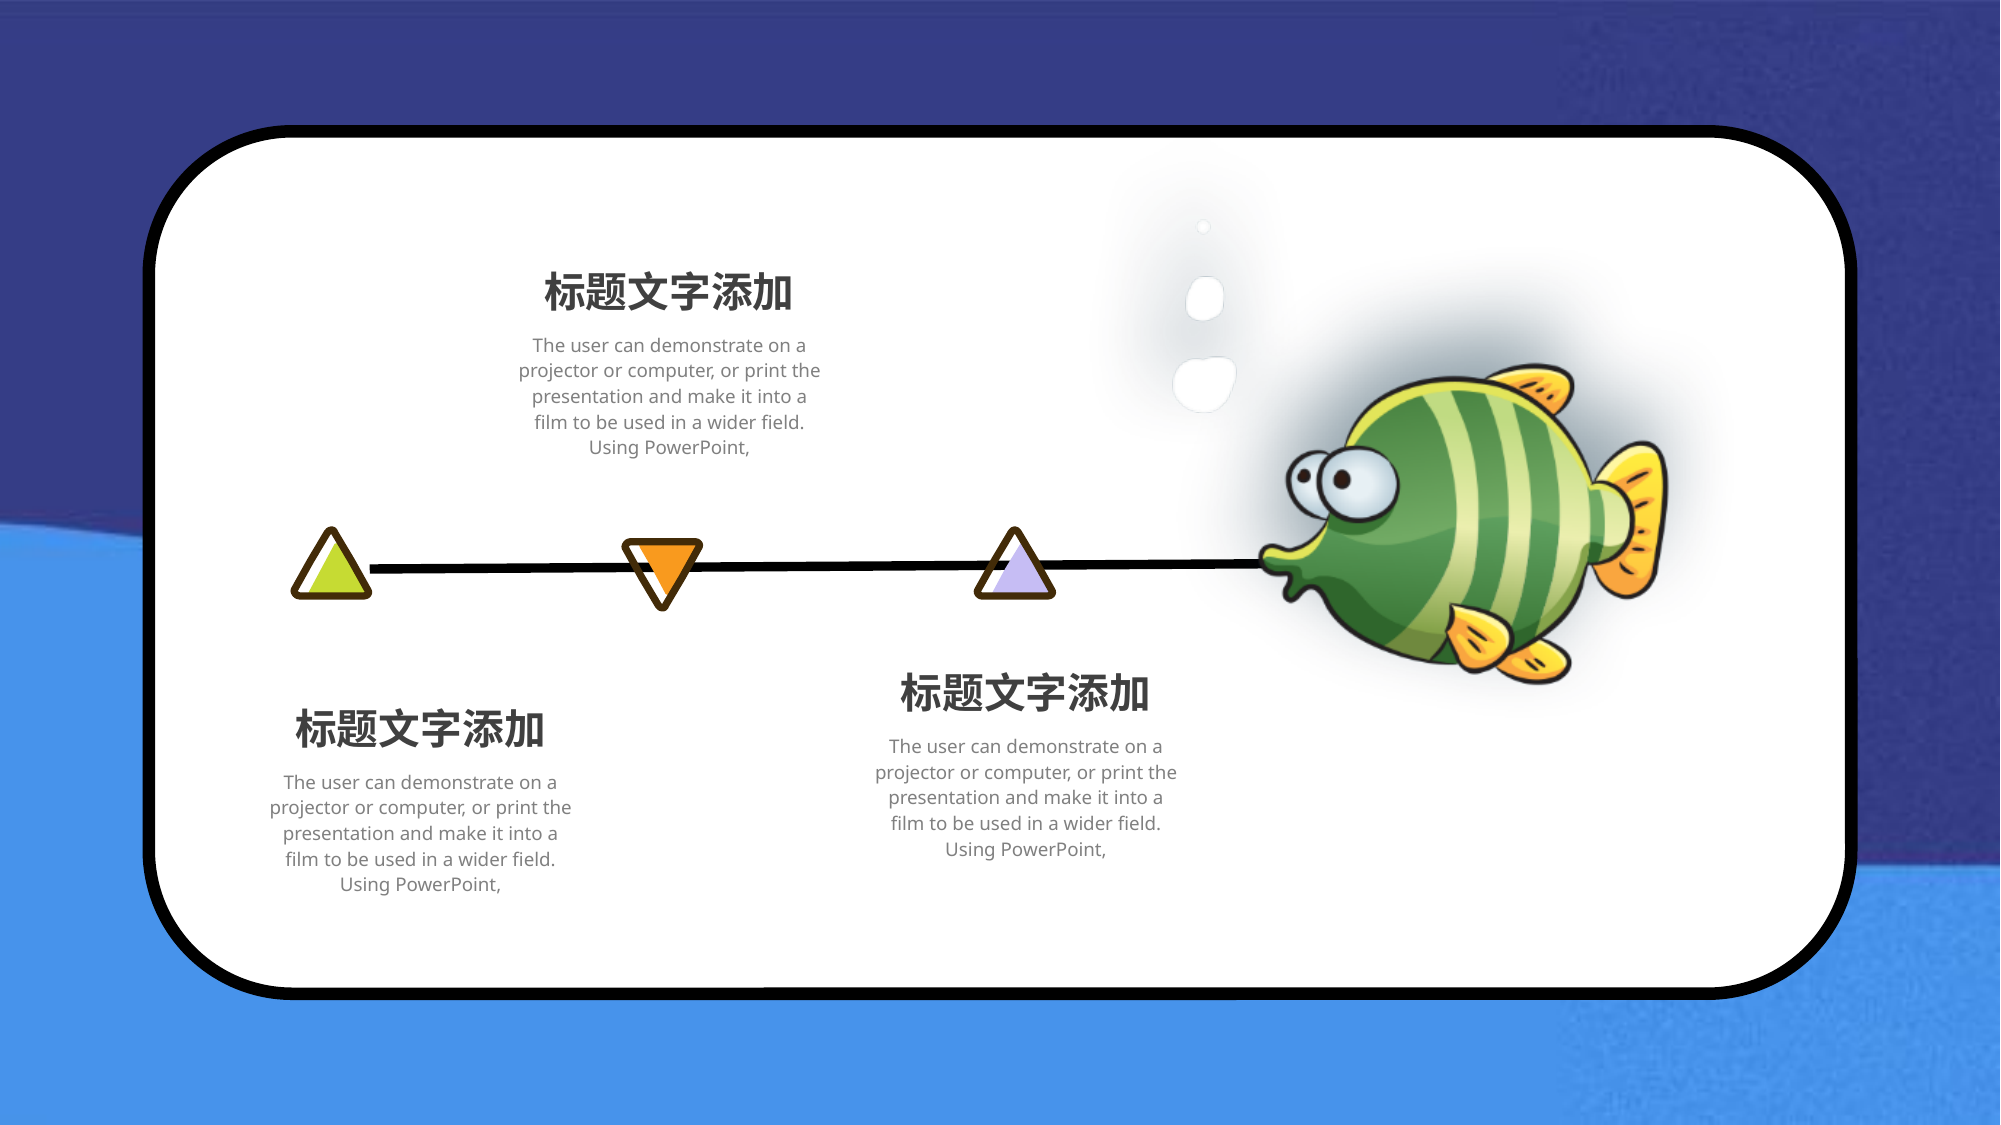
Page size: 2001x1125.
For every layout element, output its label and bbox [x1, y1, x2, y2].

text_box [134, 685, 707, 878]
text_box [383, 248, 956, 441]
text_box [739, 649, 1312, 842]
text_box [321, 562, 889, 569]
picture [0, 0, 2000, 1125]
